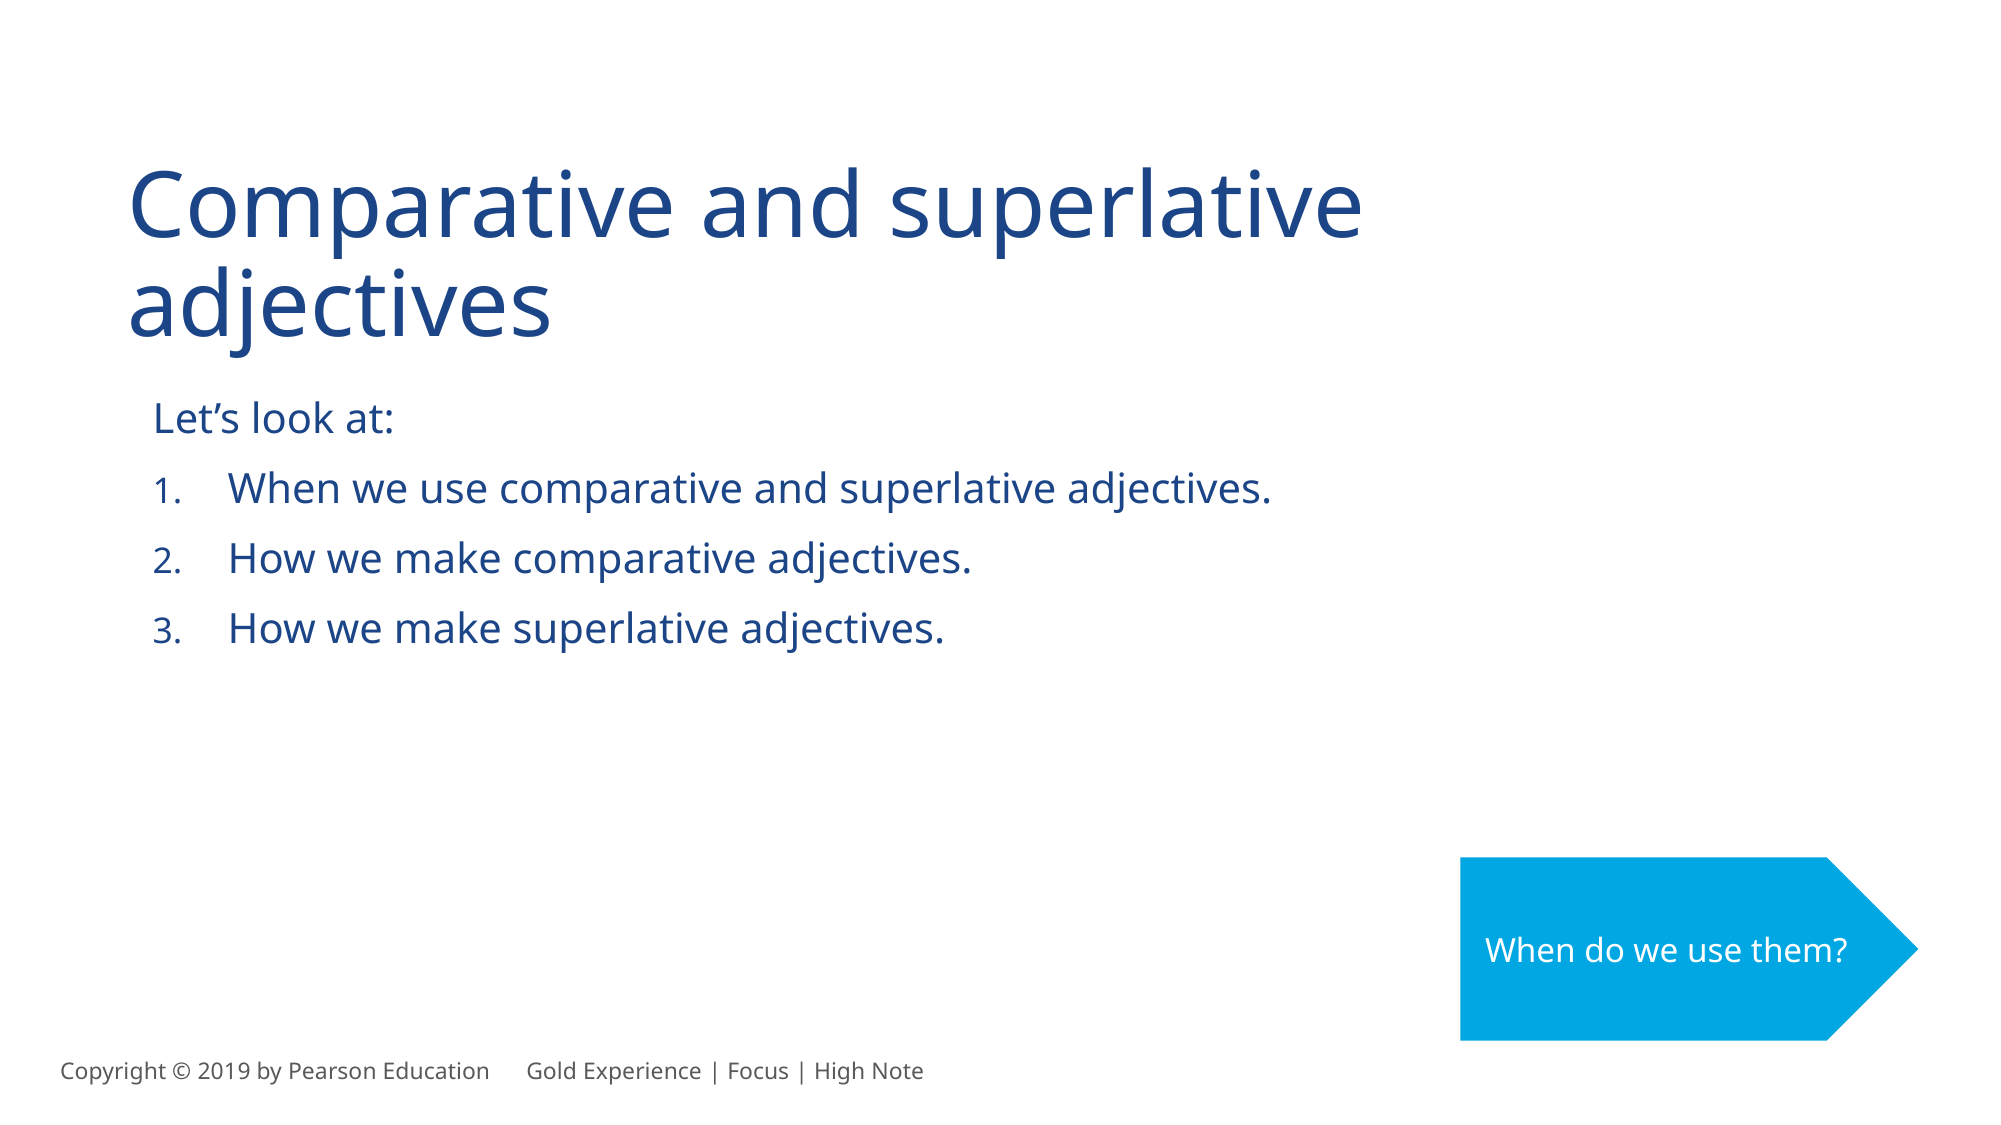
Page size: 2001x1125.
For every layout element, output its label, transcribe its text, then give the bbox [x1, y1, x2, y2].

footer Copyright © 2019 by Pearson Education Gold Experience | Focus | High Note [45, 1040, 1084, 1101]
title Comparative and superlative adjectives [112, 125, 1763, 390]
text_box When do we use them? [1458, 855, 1921, 1043]
list Let’s look at: When we use comparative and superlative adjectives. How we make comparative adjectives. How we make superlative adjectives. [137, 389, 1788, 763]
